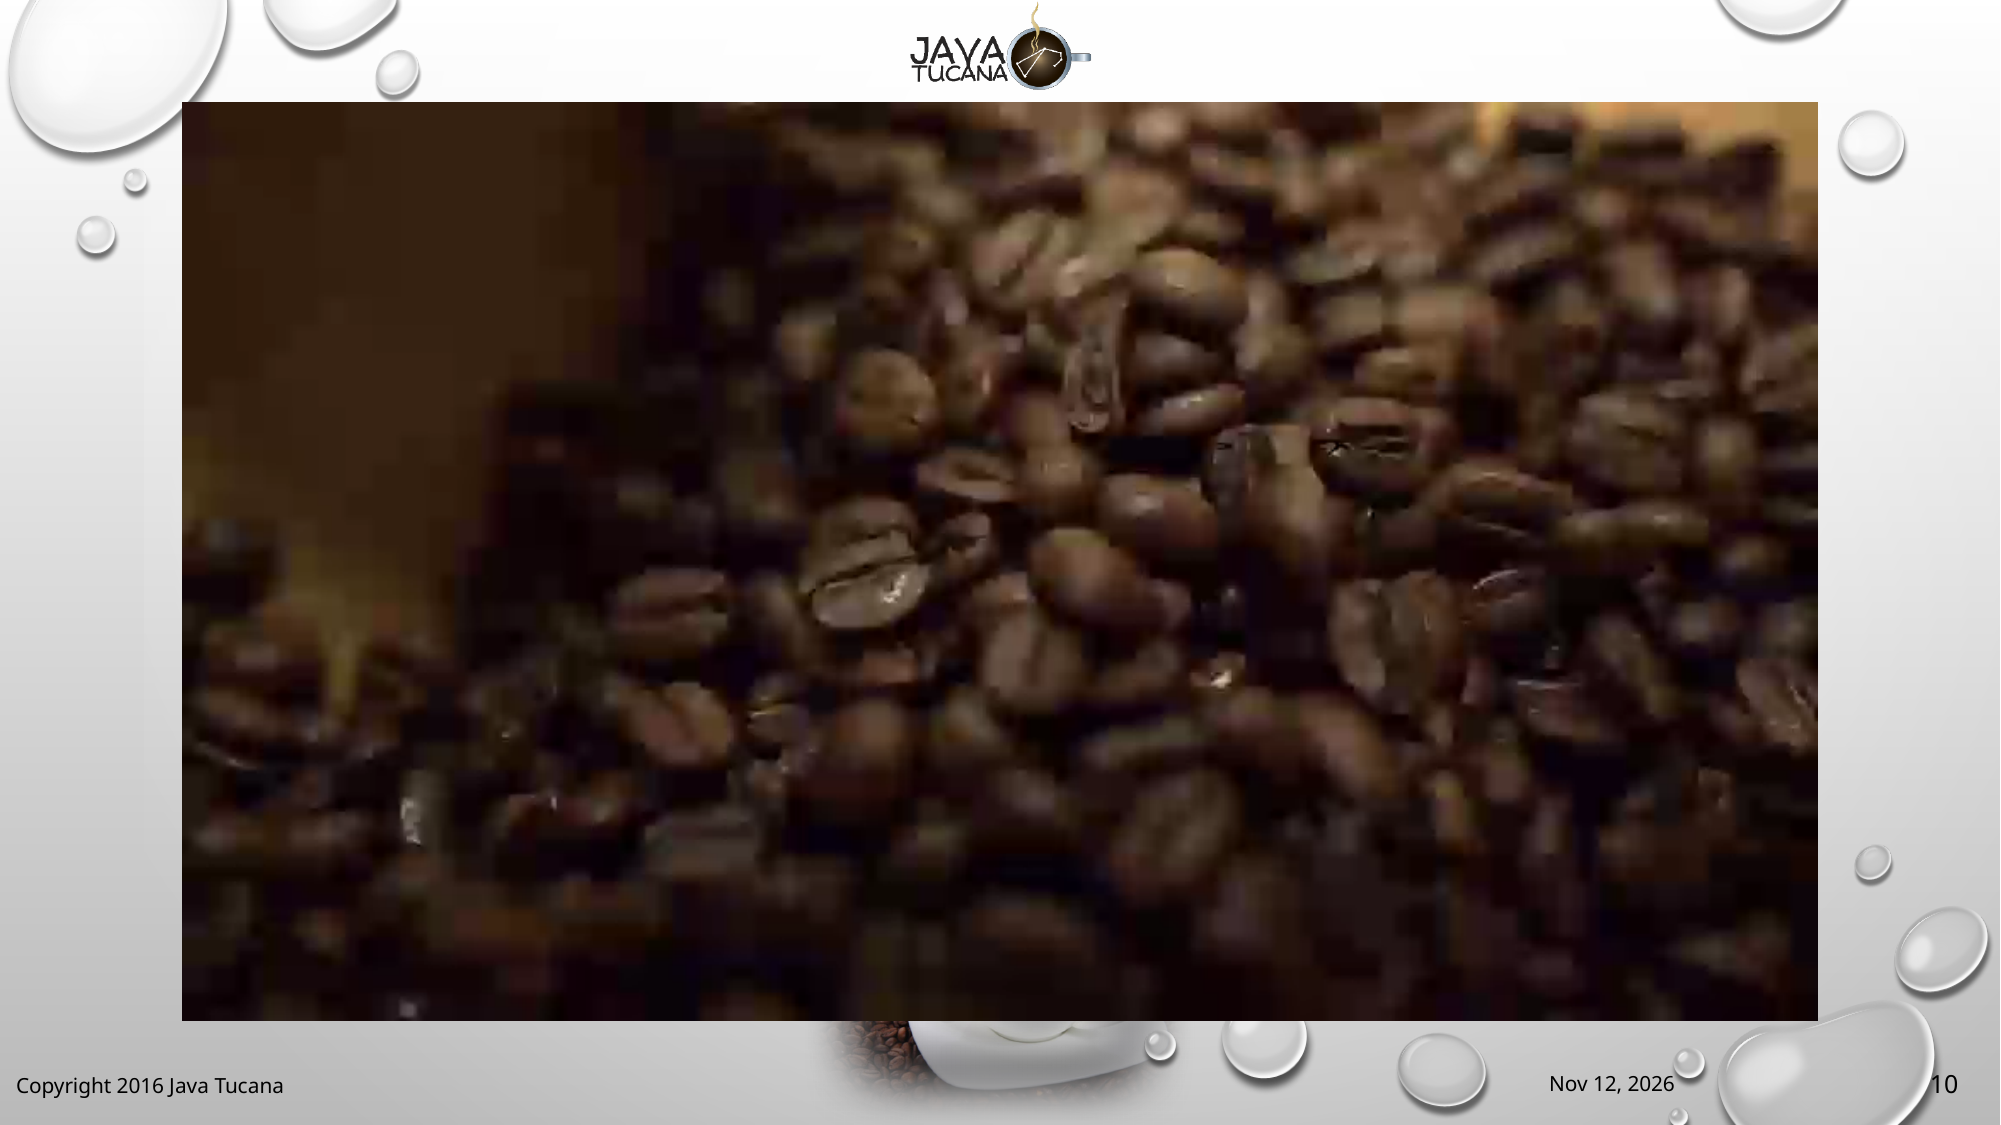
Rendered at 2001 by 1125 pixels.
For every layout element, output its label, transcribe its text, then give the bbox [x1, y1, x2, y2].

slide_number 10 [1848, 1055, 1974, 1116]
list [181, 101, 1819, 1023]
slide_number 5-May-16 [1239, 1055, 1690, 1116]
picture [0, 0, 2001, 1125]
footer Copyright 2016 Java Tucana [1, 1055, 1096, 1116]
